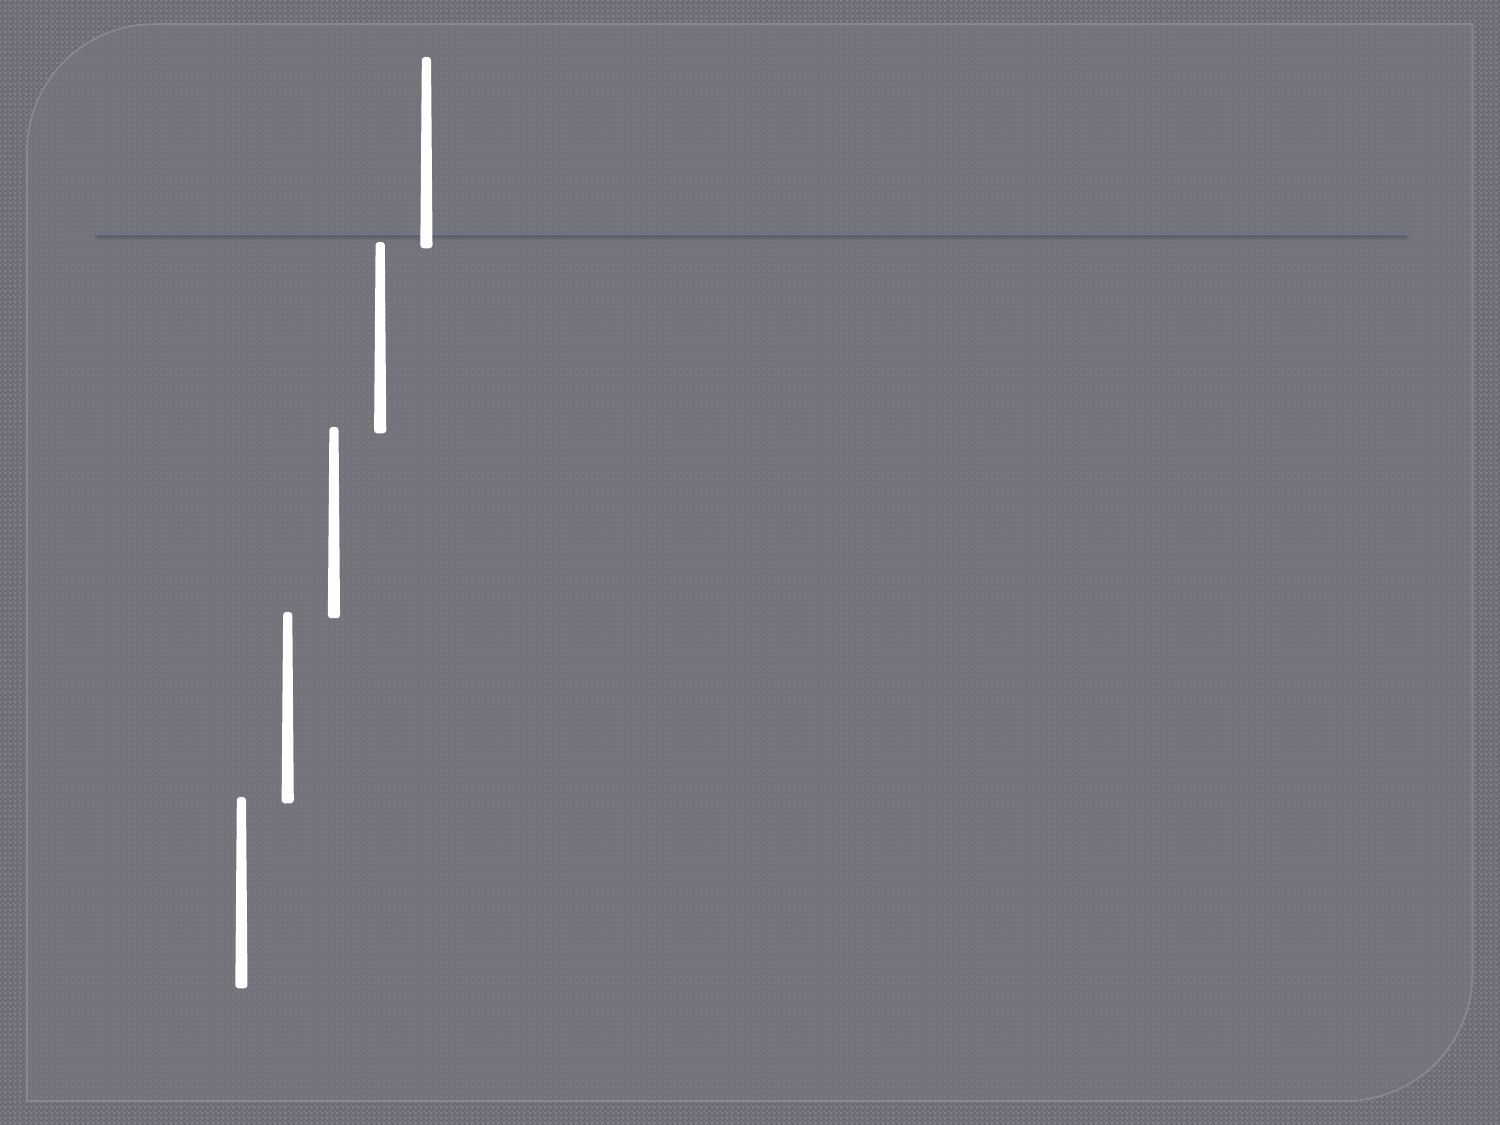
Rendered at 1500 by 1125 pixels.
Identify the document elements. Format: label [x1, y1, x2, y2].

list [74, 87, 1426, 1013]
